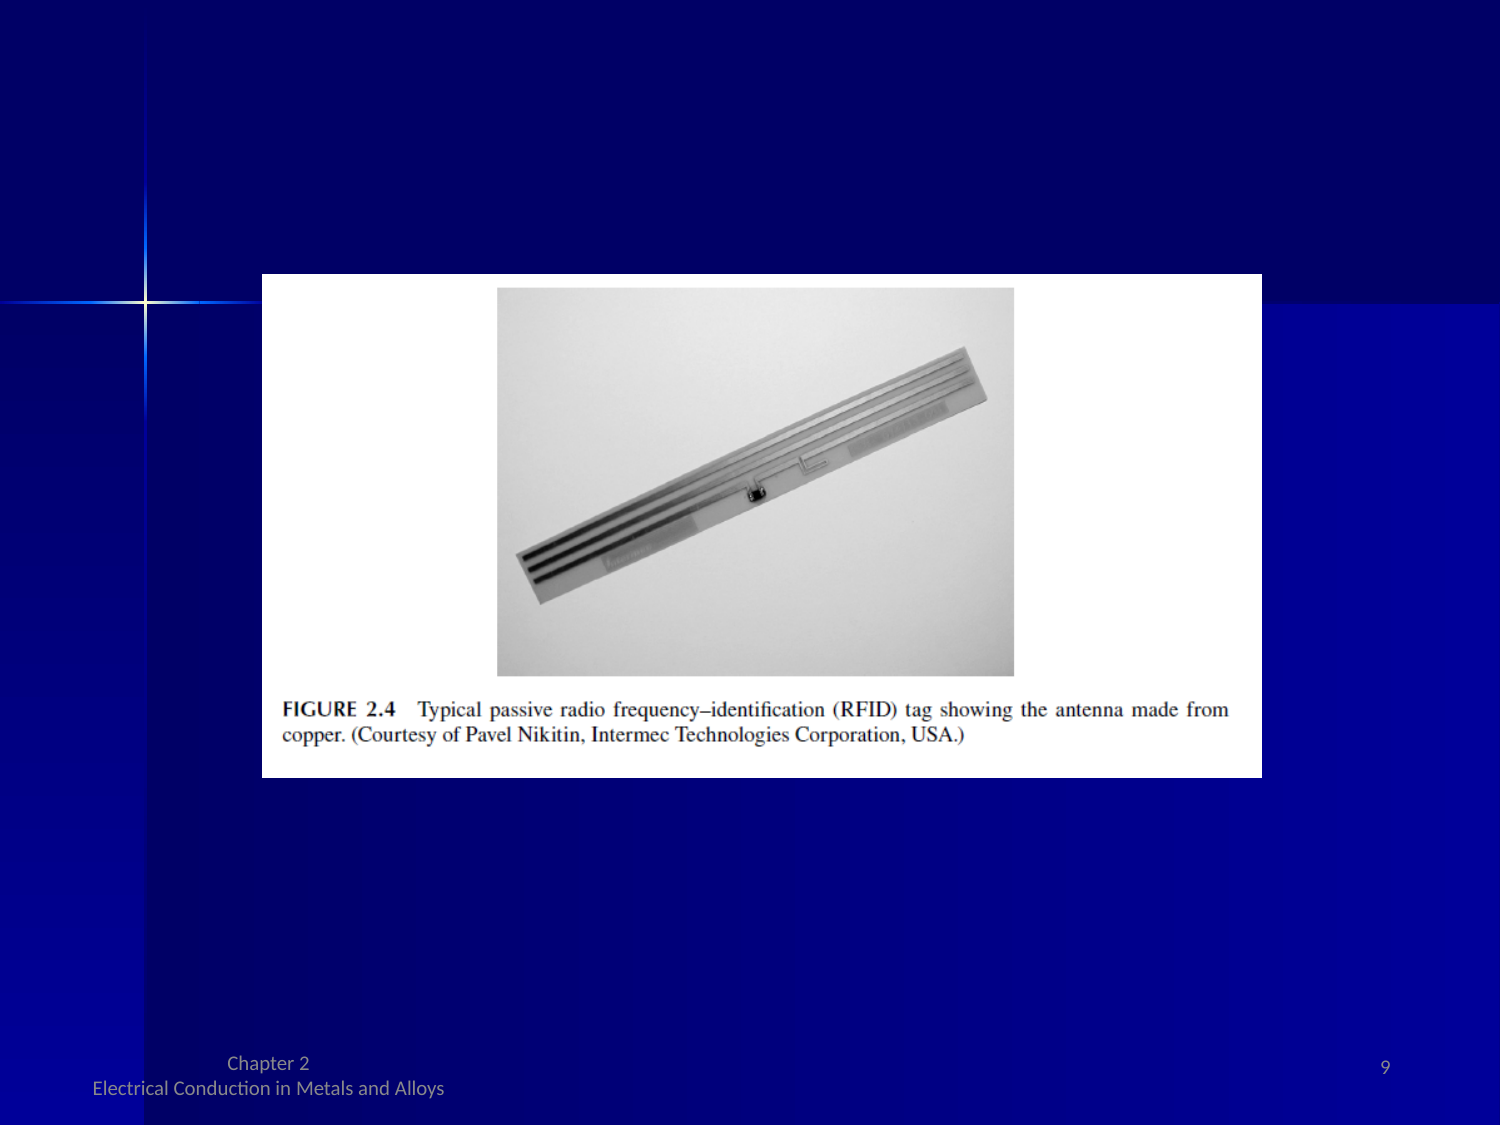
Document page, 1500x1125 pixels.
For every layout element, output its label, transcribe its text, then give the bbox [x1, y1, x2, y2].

picture [262, 274, 1262, 778]
slide_number Chapter 2 Electrical Conduction in Metals and Alloys [74, 1037, 463, 1113]
